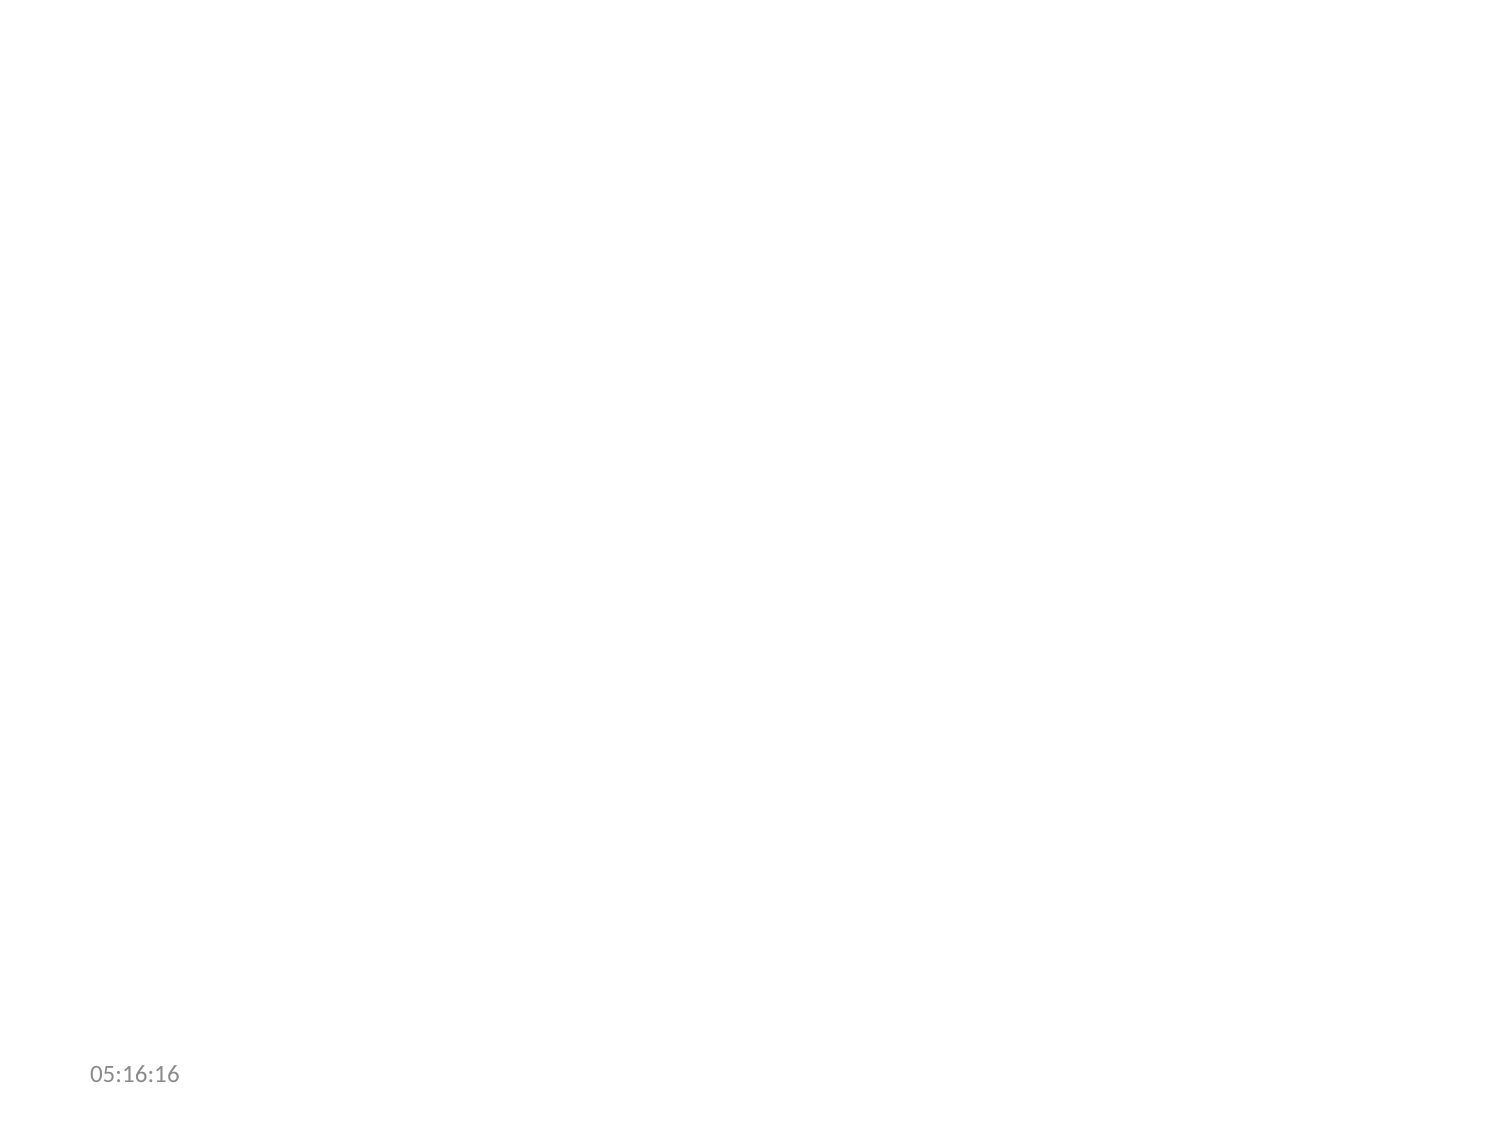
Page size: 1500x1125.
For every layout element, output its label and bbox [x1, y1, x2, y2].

slide_number [75, 1042, 425, 1103]
